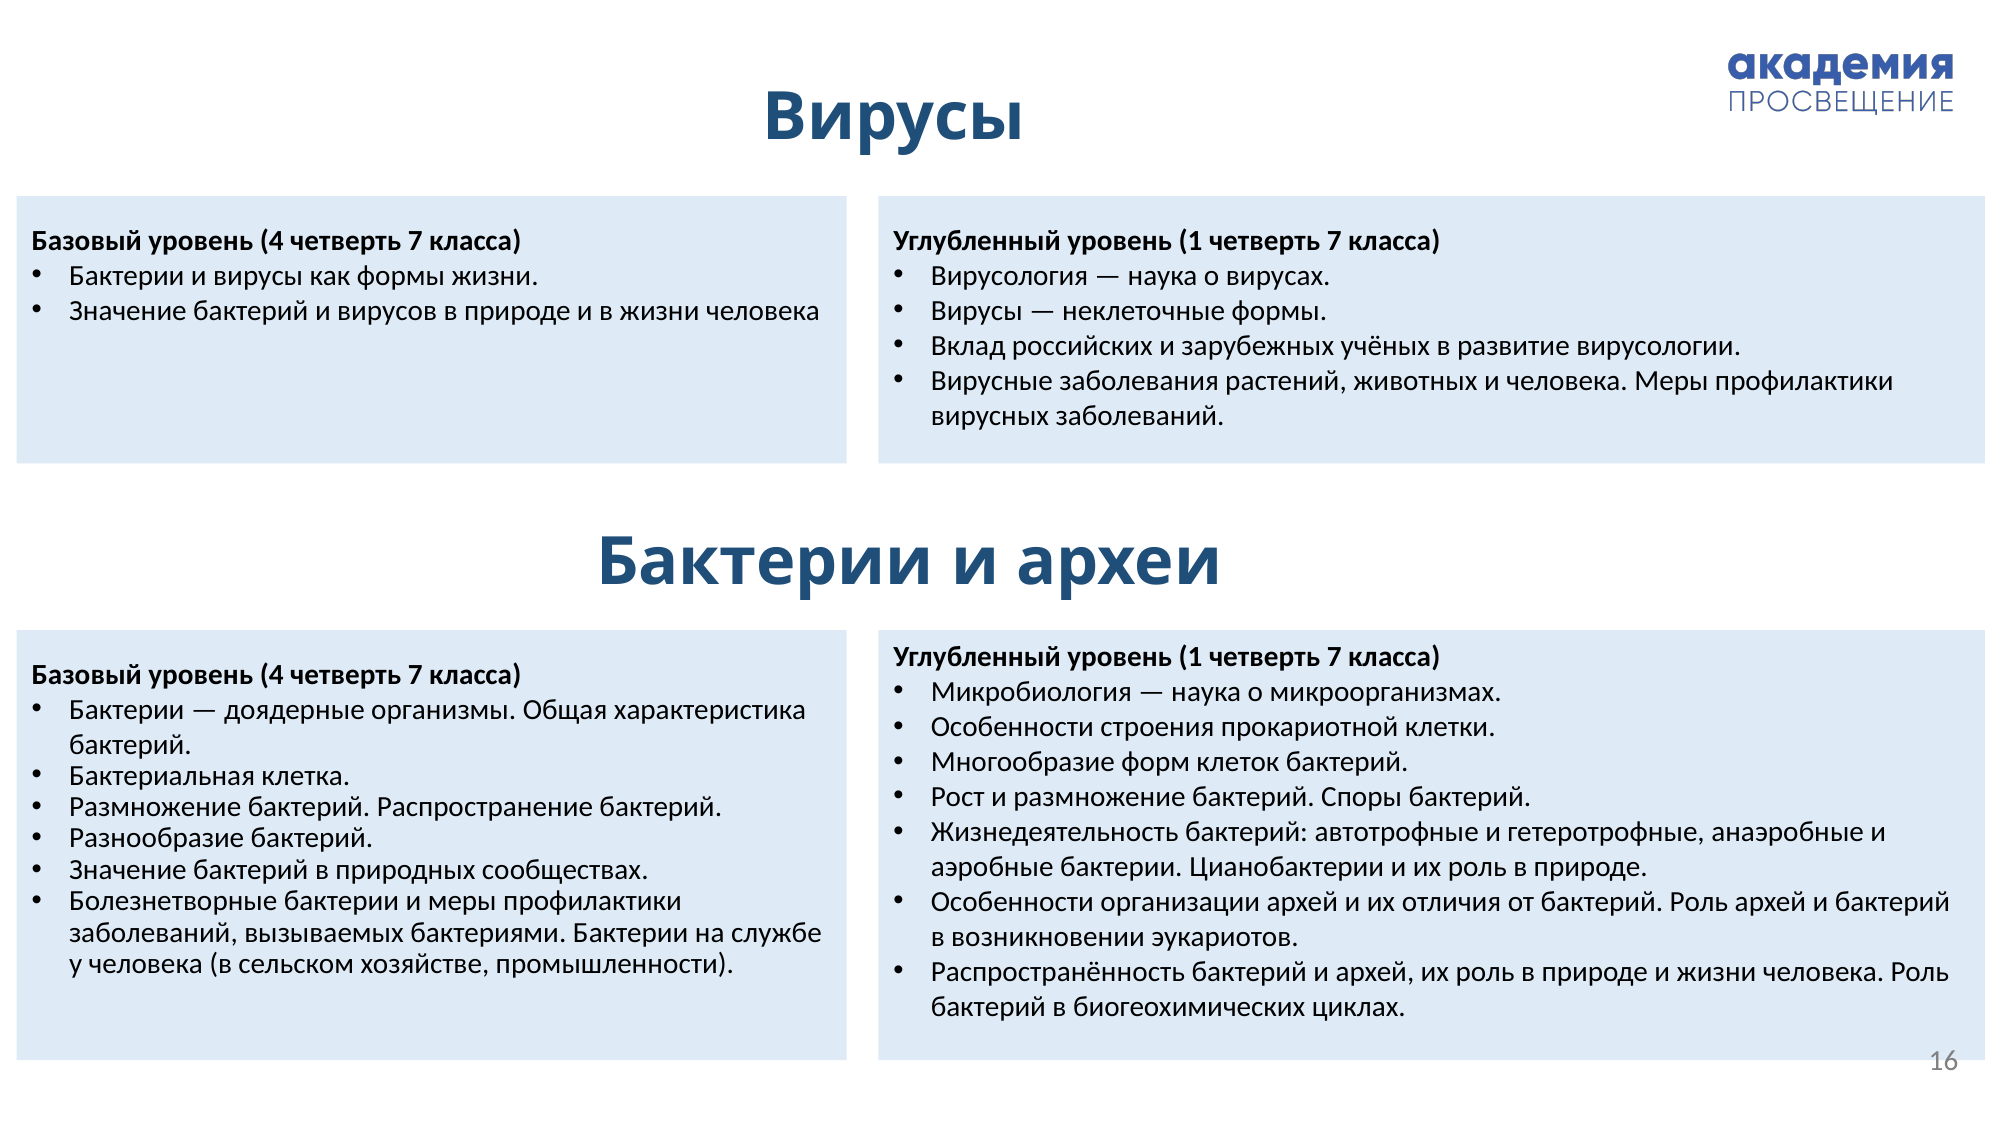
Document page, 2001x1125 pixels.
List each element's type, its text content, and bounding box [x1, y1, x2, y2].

list Углубленный уровень (1 четверть 7 класса) Микробиология — наука о микроорганизмах. Особенности строения прокариотной клетки. Многообразие форм клеток бактерий. Рост и размножение бактерий. Споры бактерий. Жизнедеятельность бактерий: автотрофные и гетеротрофные, анаэробные и аэробные бактерии. Цианобактерии и их роль в природе. Особенности организации архей и их отличия от бактерий. Роль архей и бактерий в возникновении эукариотов. Распространённость бактерий и архей, их роль в природе и жизни человека. Роль бактерий в биогеохимических циклах. [878, 630, 1985, 1061]
list Базовый уровень (4 четверть 7 класса) Бактерии и вирусы как формы жизни. Значение бактерий и вирусов в природе и в жизни человека [16, 196, 847, 464]
list Базовый уровень (4 четверть 7 класса) Бактерии — доядерные организмы. Общая характеристика бактерий. Бактериальная клетка. Размножение бактерий. Распространение бактерий. Разнообразие бактерий. Значение бактерий в природных сообществах. Болезнетворные бактерии и меры профилактики заболеваний, вызываемых бактериями. Бактерии на службе у человека (в сельском хозяйстве, промышленности). [16, 630, 847, 1061]
text_box Вирусы [31, 62, 1757, 174]
title Бактерии и археи [46, 507, 1772, 618]
text_box 16 [1850, 1034, 1973, 1084]
list Углубленный уровень (1 четверть 7 класса) Вирусология — наука о вирусах. Вирусы — неклеточные формы. Вклад российских и зарубежных учёных в развитие вирусологии. Вирусные заболевания растений, животных и человека. Меры профилактики вирусных заболеваний. [878, 196, 1985, 464]
picture [1714, 33, 1969, 133]
